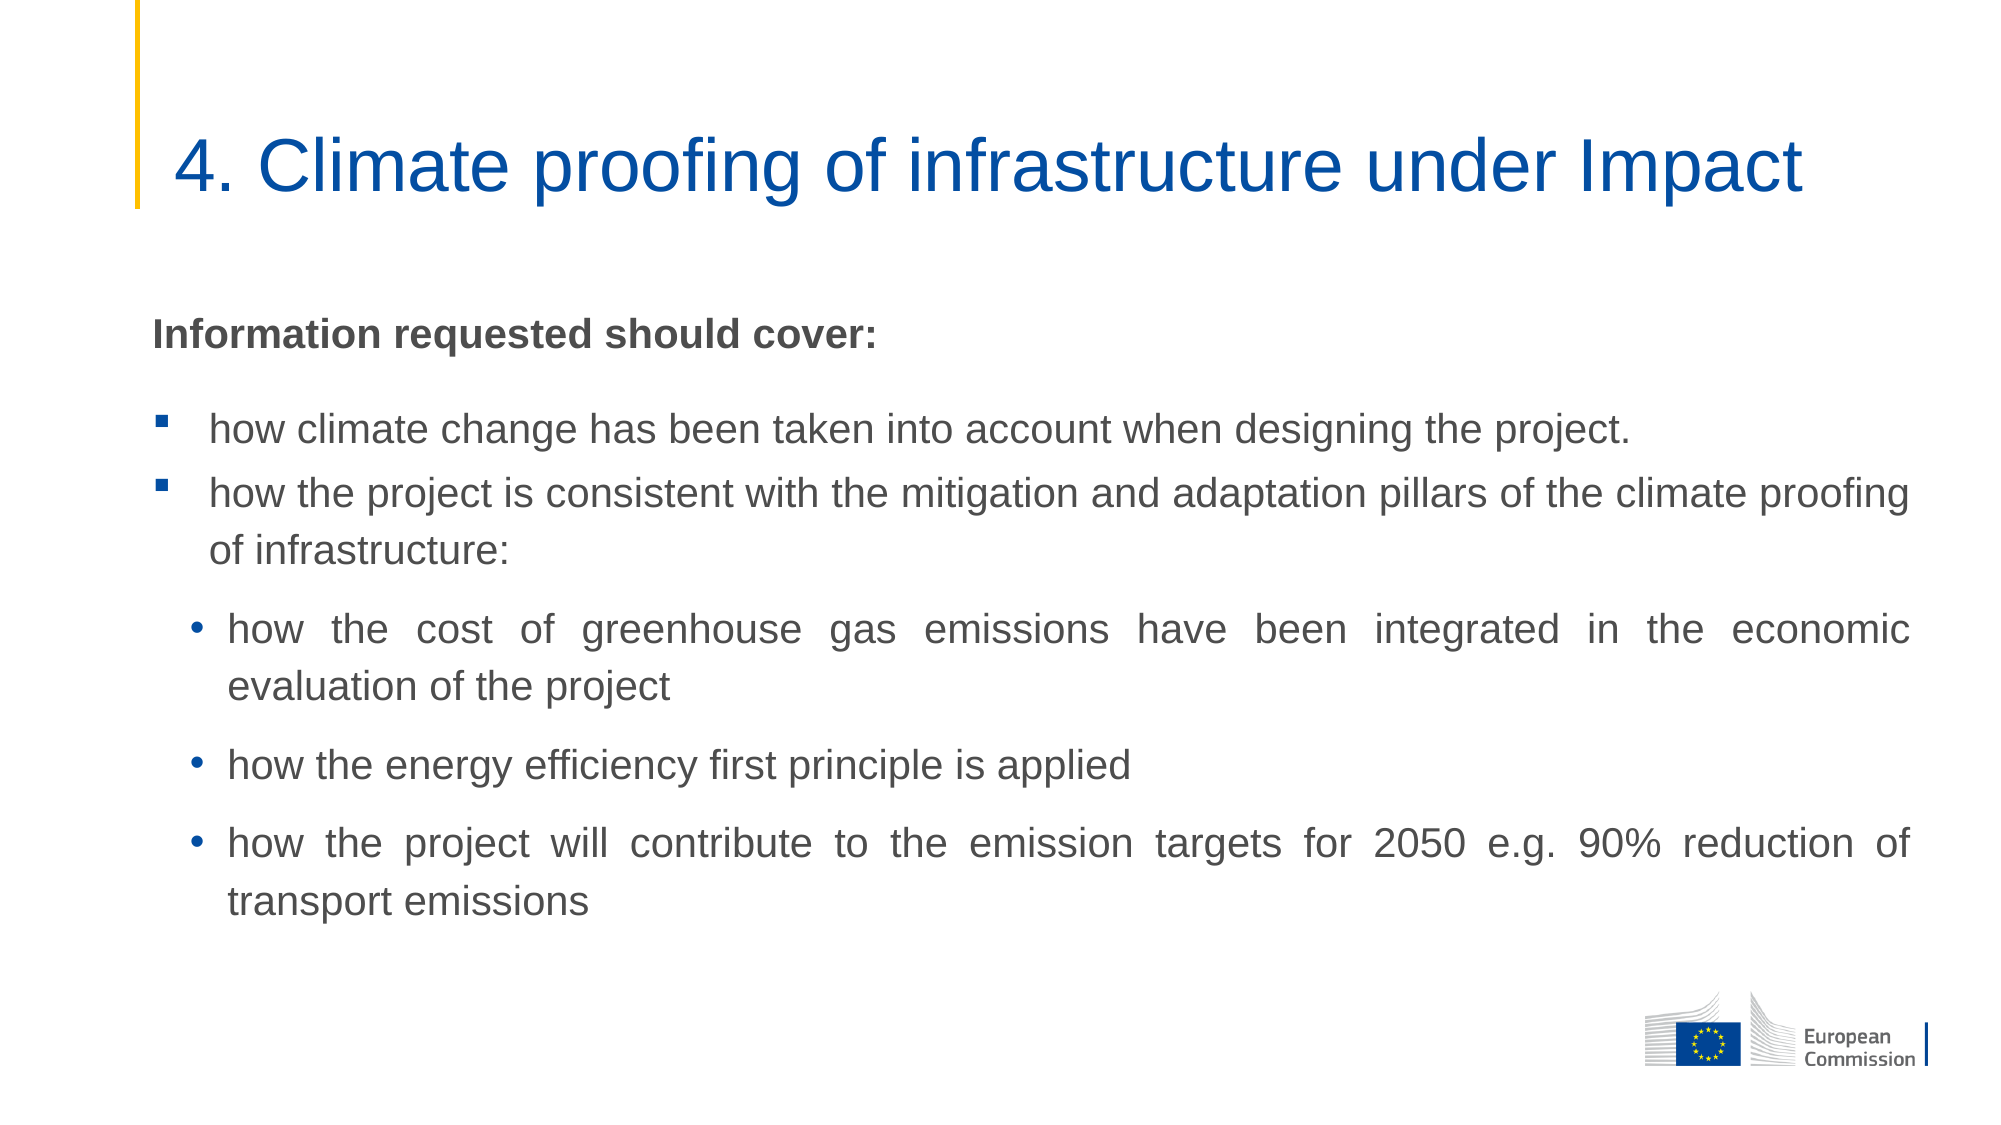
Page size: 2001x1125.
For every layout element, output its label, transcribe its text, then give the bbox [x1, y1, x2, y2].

picture [1645, 991, 1928, 1066]
title 4. Climate proofing of infrastructure under Impact [159, 79, 1885, 208]
list Information requested should cover: how climate change has been taken into account when designing the project. how the project is consistent with the mitigation and adaptation pillars of the climate proofing of infrastructure: how the cost of greenhouse gas emissions have been integrated in the economic evaluation of the project how the energy efficiency first principle is applied how the project will contribute to the emission targets for 2050 e.g. 90% reduction of transport emissions [137, 299, 1927, 937]
